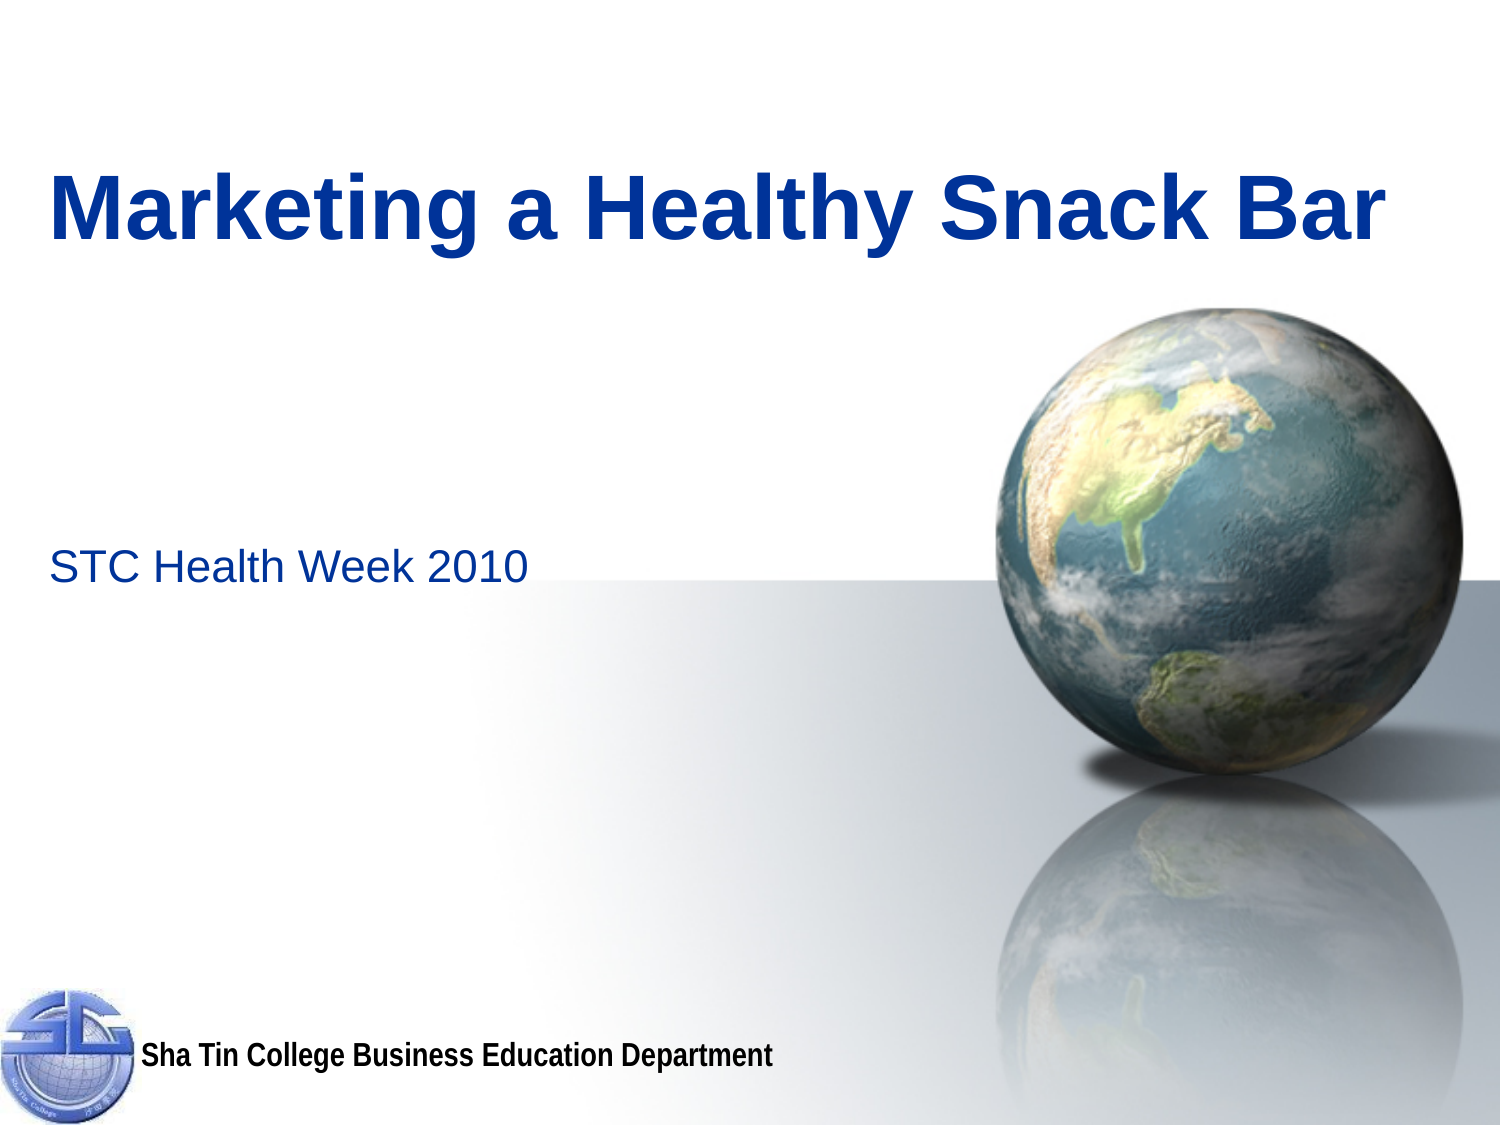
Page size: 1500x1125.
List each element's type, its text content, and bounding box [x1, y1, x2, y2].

title Marketing a Healthy Snack Bar [33, 123, 1463, 283]
picture [0, 0, 1500, 1125]
subtitle STC Health Week 2010 [33, 528, 969, 629]
